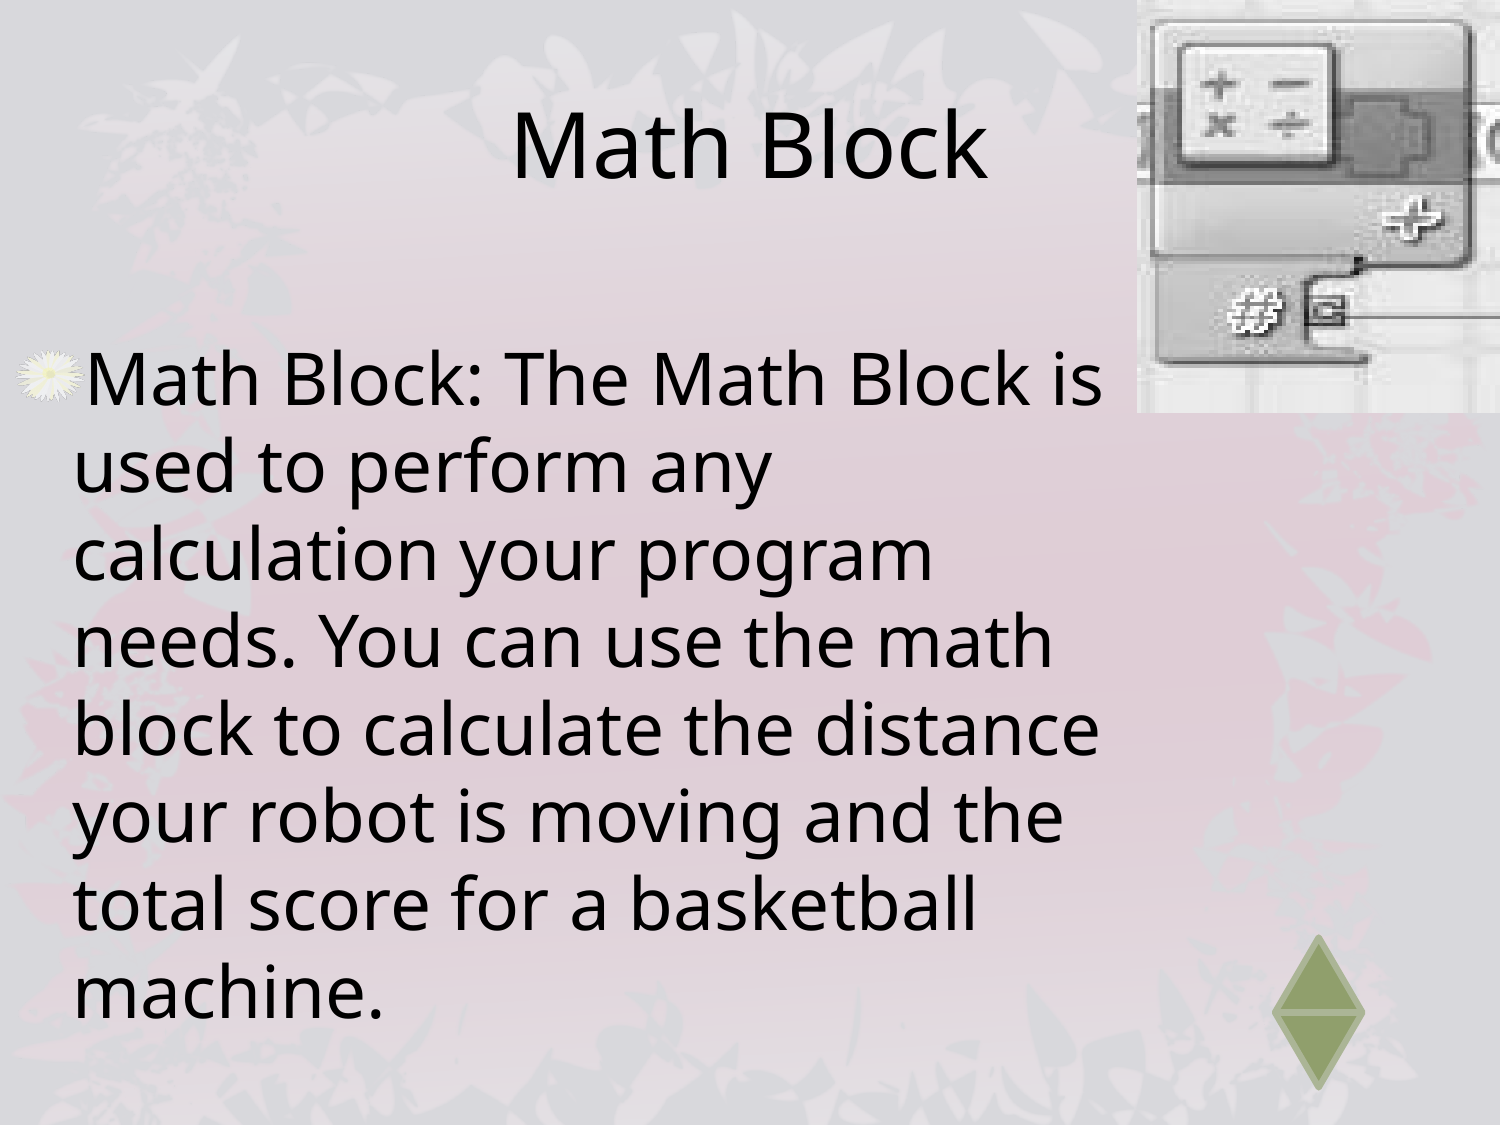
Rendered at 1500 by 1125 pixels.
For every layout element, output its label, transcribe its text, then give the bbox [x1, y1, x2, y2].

title Math Block [75, 12, 1137, 272]
text_box [1272, 934, 1366, 1091]
list Math Block: The Math Block is used to perform any calculation your program needs. You can use the math block to calculate the distance your robot is moving and the total score for a basketball machine. [0, 324, 1175, 1038]
picture [0, 0, 1500, 1125]
picture [15, 350, 85, 402]
